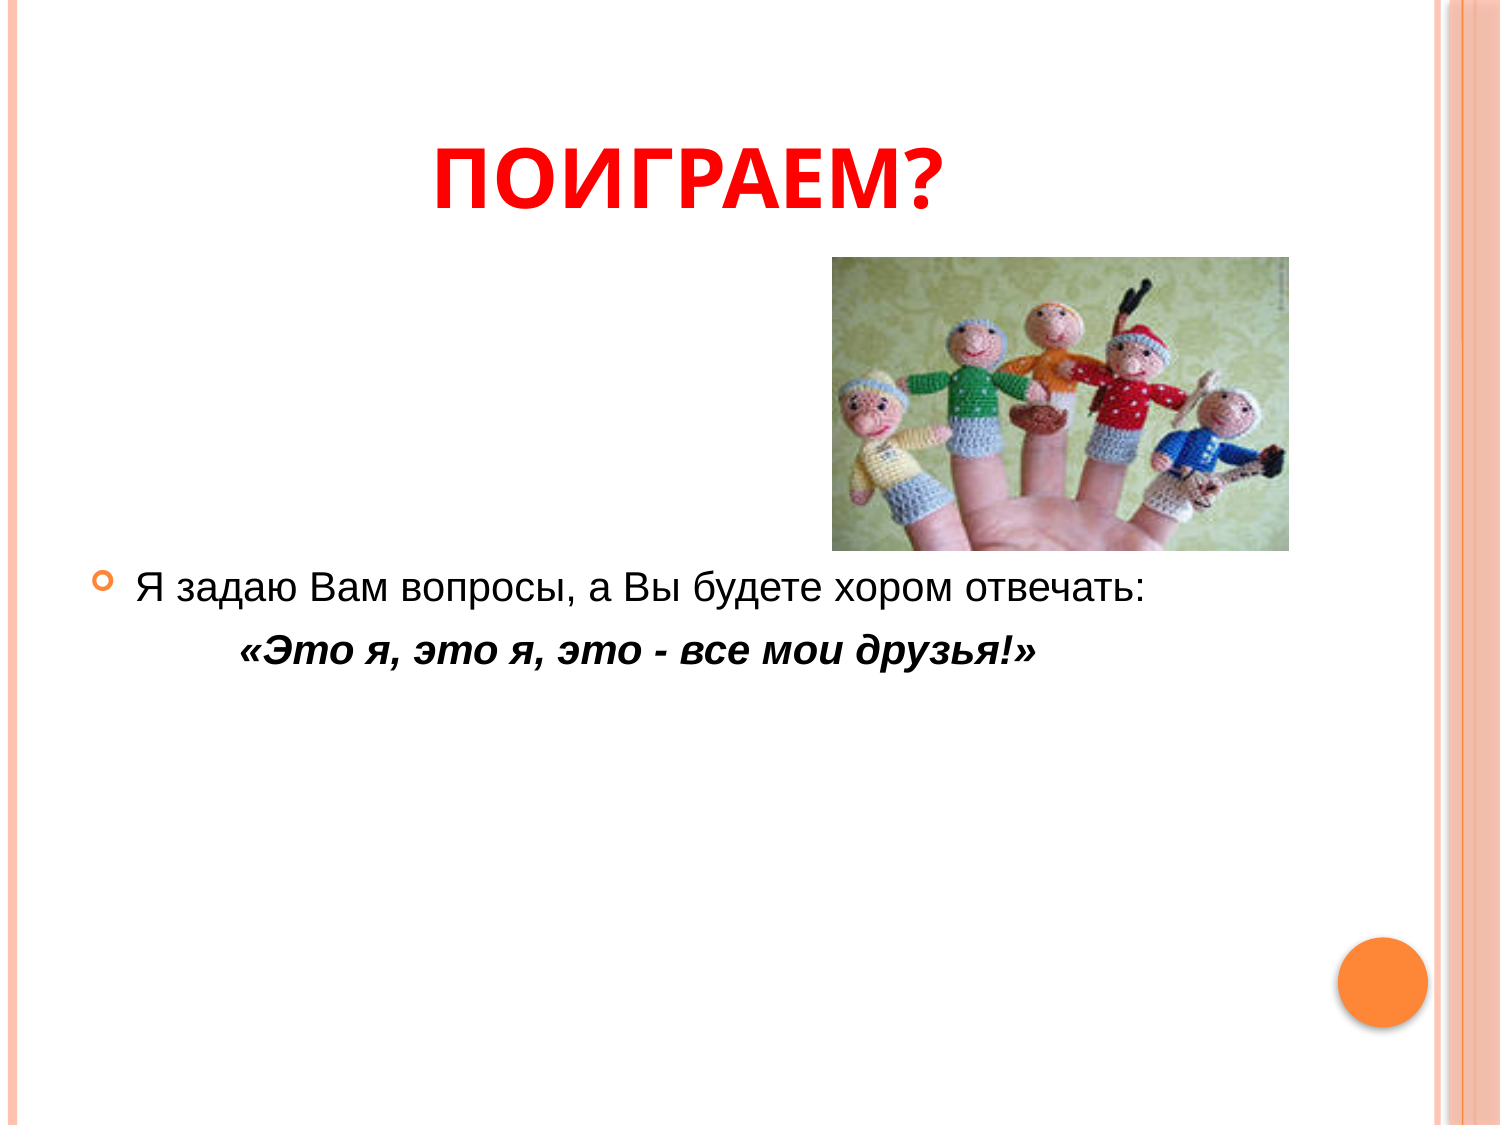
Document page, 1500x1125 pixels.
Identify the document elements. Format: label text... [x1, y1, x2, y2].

list Я задаю Вам вопросы, а Вы будете хором отвечать: «Это я, это я, это - все мои друзья!» [75, 262, 1300, 1062]
picture [831, 257, 1290, 552]
title Поиграем? [75, 45, 1300, 233]
